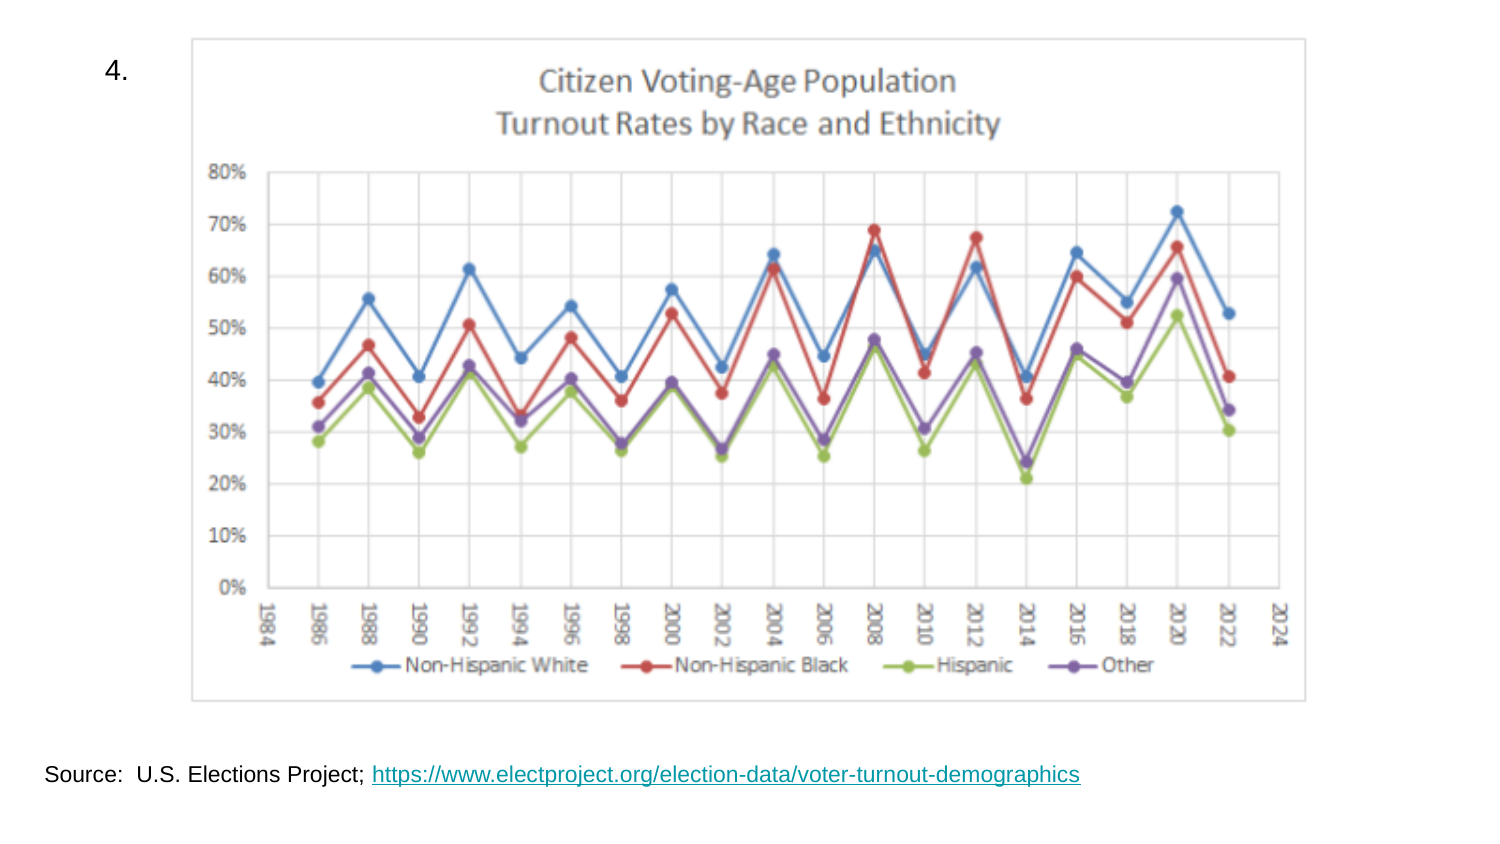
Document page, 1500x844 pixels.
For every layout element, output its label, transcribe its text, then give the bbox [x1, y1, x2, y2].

picture [186, 30, 1316, 706]
text_box Source: U.S. Elections Project; https://www.electproject.org/election-data/voter-turnout-demographics [29, 744, 1473, 837]
text_box 4. [89, 36, 174, 91]
